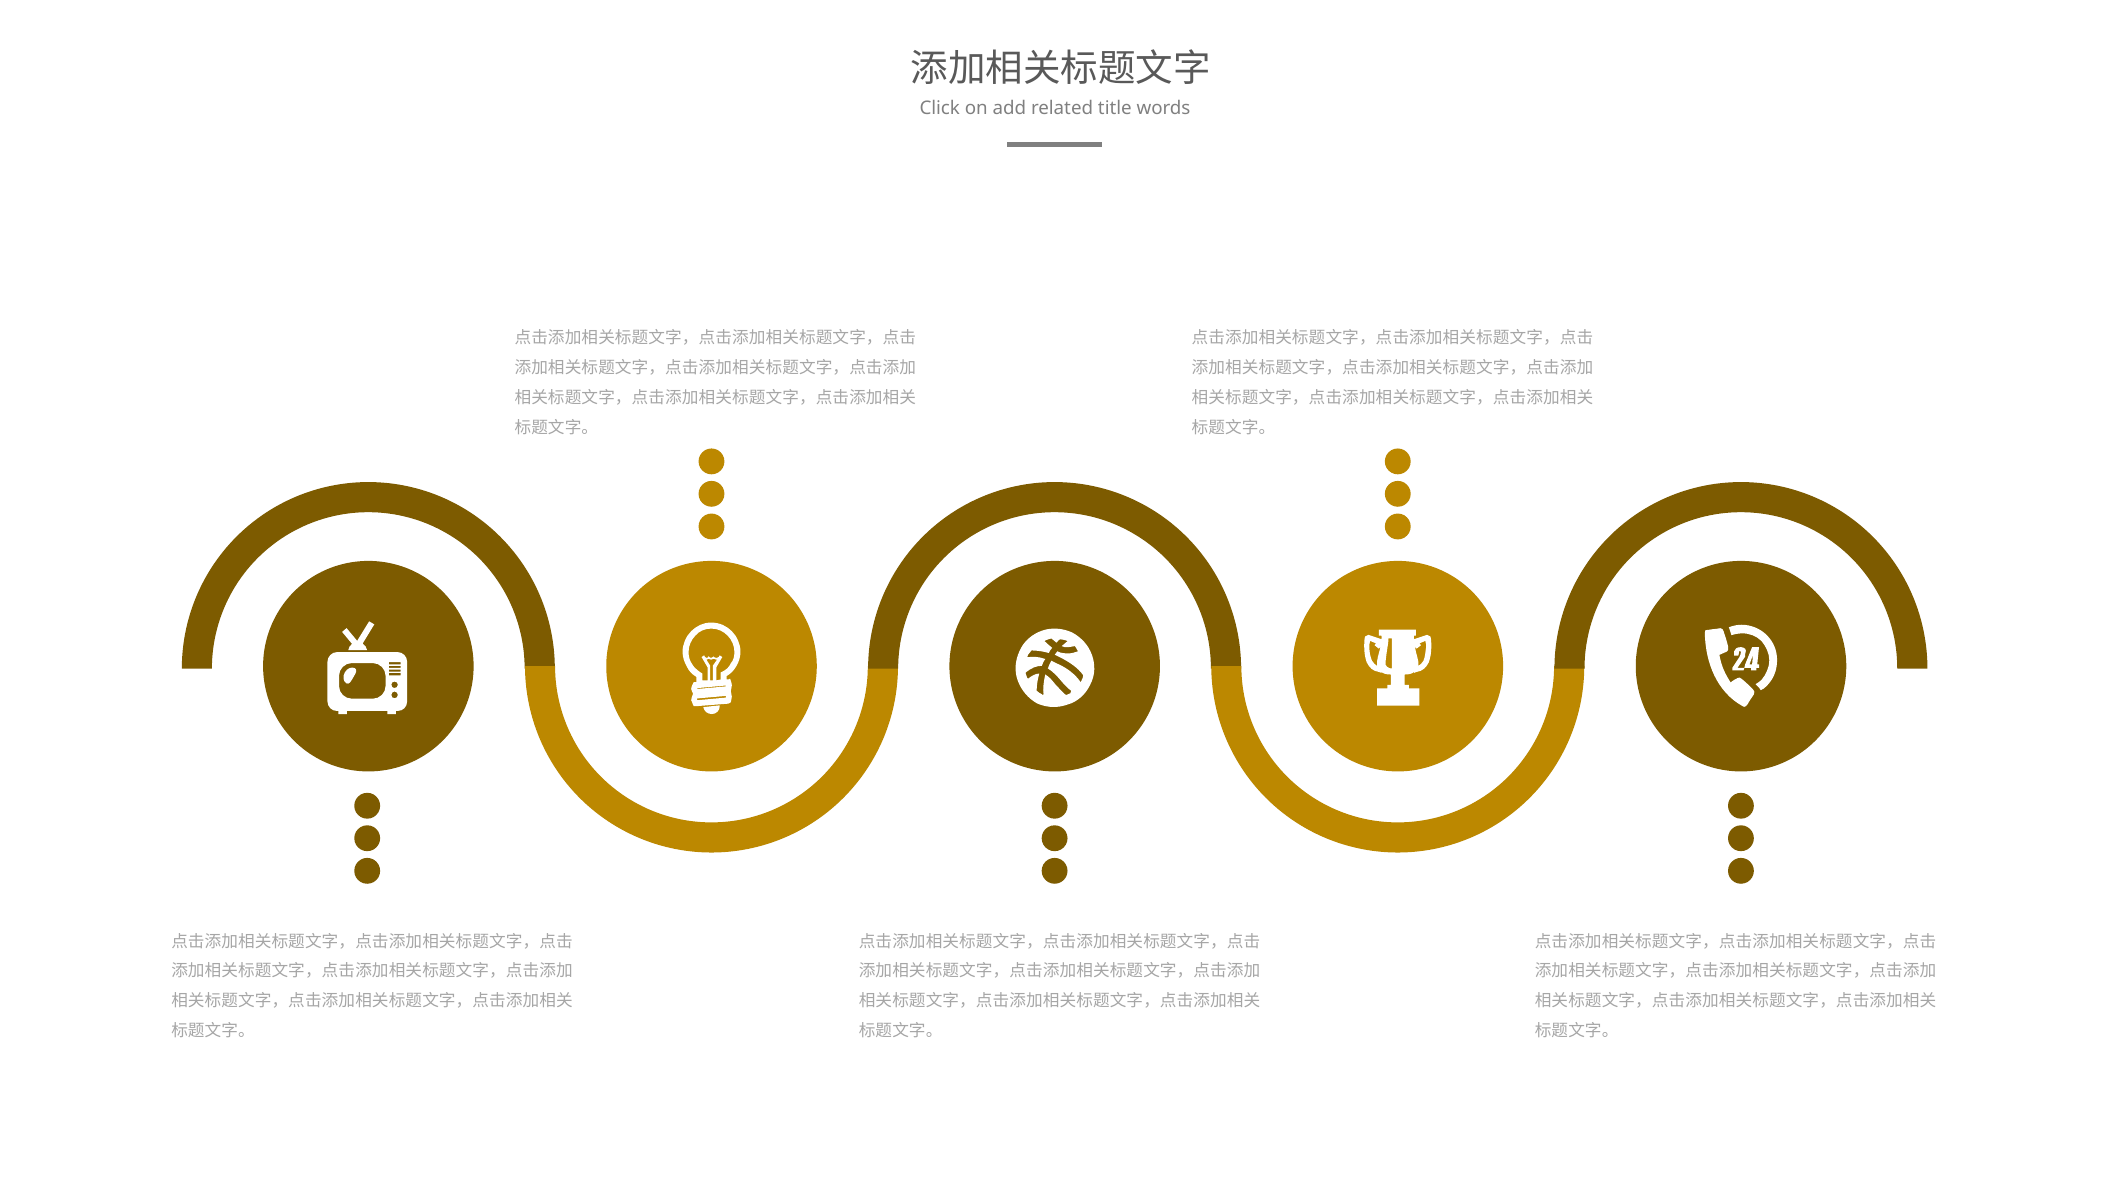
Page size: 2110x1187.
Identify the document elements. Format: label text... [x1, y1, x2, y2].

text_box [1292, 560, 1504, 772]
text_box 点击添加相关标题文字，点击添加相关标题文字，点击添加相关标题文字，点击添加相关标题文字，点击添加相关标题文字，点击添加相关标题文字，点击添加相关标题文字。 [1176, 309, 1619, 445]
text_box 点击添加相关标题文字，点击添加相关标题文字，点击添加相关标题文字，点击添加相关标题文字，点击添加相关标题文字，点击添加相关标题文字，点击添加相关标题文字。 [844, 912, 1286, 1048]
text_box 点击添加相关标题文字，点击添加相关标题文字，点击添加相关标题文字，点击添加相关标题文字，点击添加相关标题文字，点击添加相关标题文字，点击添加相关标题文字。 [1520, 912, 1962, 1048]
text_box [354, 792, 381, 884]
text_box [1727, 792, 1754, 884]
text_box Click on add related title words [877, 89, 1232, 124]
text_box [949, 560, 1160, 772]
text_box 点击添加相关标题文字，点击添加相关标题文字，点击添加相关标题文字，点击添加相关标题文字，点击添加相关标题文字，点击添加相关标题文字，点击添加相关标题文字。 [499, 309, 942, 445]
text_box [1384, 448, 1411, 540]
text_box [1041, 792, 1068, 884]
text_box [181, 479, 1928, 856]
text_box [698, 448, 725, 540]
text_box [606, 560, 817, 772]
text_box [1635, 560, 1847, 772]
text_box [263, 560, 474, 772]
text_box 点击添加相关标题文字，点击添加相关标题文字，点击添加相关标题文字，点击添加相关标题文字，点击添加相关标题文字，点击添加相关标题文字，点击添加相关标题文字。 [156, 912, 599, 1048]
text_box 添加相关标题文字 [877, 37, 1245, 95]
